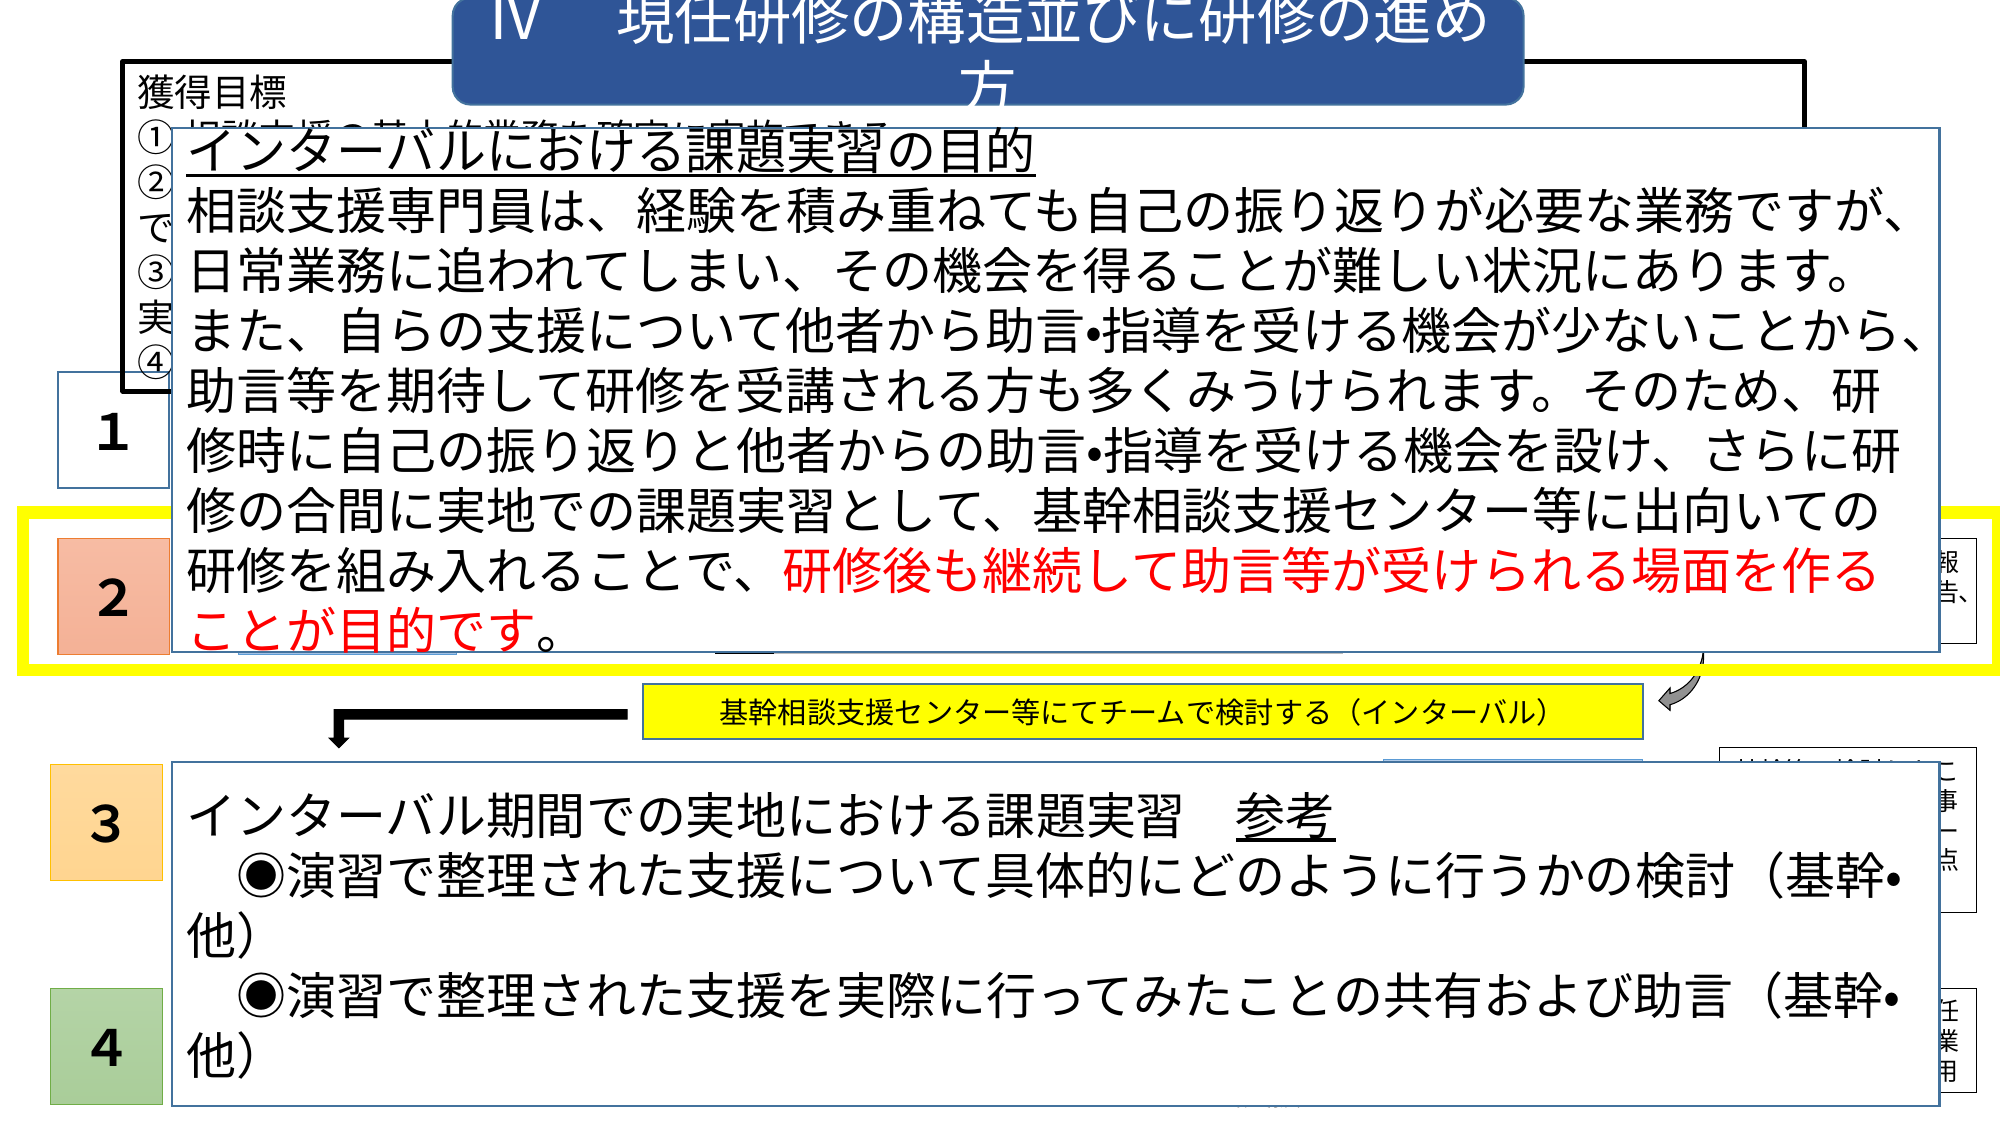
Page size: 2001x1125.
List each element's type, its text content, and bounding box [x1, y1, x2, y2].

text_box ヒアリシートは主任相談支援専門員の業務の参考として活用 [1941, 988, 1977, 1093]
text_box ４ [50, 988, 163, 1105]
text_box [1658, 671, 1703, 712]
text_box Ⅳ 現任研修の構造並びに研修の進め方 [451, 0, 1525, 106]
text_box [328, 709, 628, 749]
text_box 獲得目標 ①相談支援の基本的業務を確実に実施できる。 ②チームアプローチ（多職種連携）の理論と方法を理解し、実践の中でチームアプローチが実践できる。 ③コミュニティワーク（地域とのつながりやインフォーマルの活用等）の理論と方法を理解し、実践できる。 ④スーパービジョンの理論と方法を理解し、助言・指導を受けることの必要性を理解する。 [122, 61, 1805, 392]
text_box インターバルにおける課題実習の目的 相談支援専門員は、経験を積み重ねても自己の振り返りが必要な業務ですが、日常業務に追われてしまい、その機会を得ることが難しい状況にあります。また、自らの支援について他者から助言・指導を受ける機会が少ないことから、助言等を期待して研修を受講される方も多くみうけられます。そのため、研修時に自己の振り返りと他者からの助言・指導を受ける機会を設け、さらに研修の合間に実地での課題実習として、基幹相談支援センター等に出向いての研修を組み入れることで、研修後も継続して助言等が受けられる場面を作ることが目的です。 [171, 127, 1941, 653]
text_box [722, 988, 860, 1105]
text_box 基幹等で検討したことの報告の中で②事例選び、さらにチームアプローチの視点で検討する [1719, 747, 1977, 913]
text_box １ [57, 371, 170, 489]
text_box ３ [50, 764, 163, 881]
text_box [22, 512, 1999, 671]
text_box 基幹相談支援センター等にてチームで検討する（インターバル） [642, 683, 1644, 740]
text_box インターバル期間での実地における課題実習 参考 ◉演習で整理された支援について具体的にどのように行うかの検討（基幹・他） ◉演習で整理された支援を実際に行ってみたことの共有および助言（基幹・他） [171, 761, 1941, 1107]
